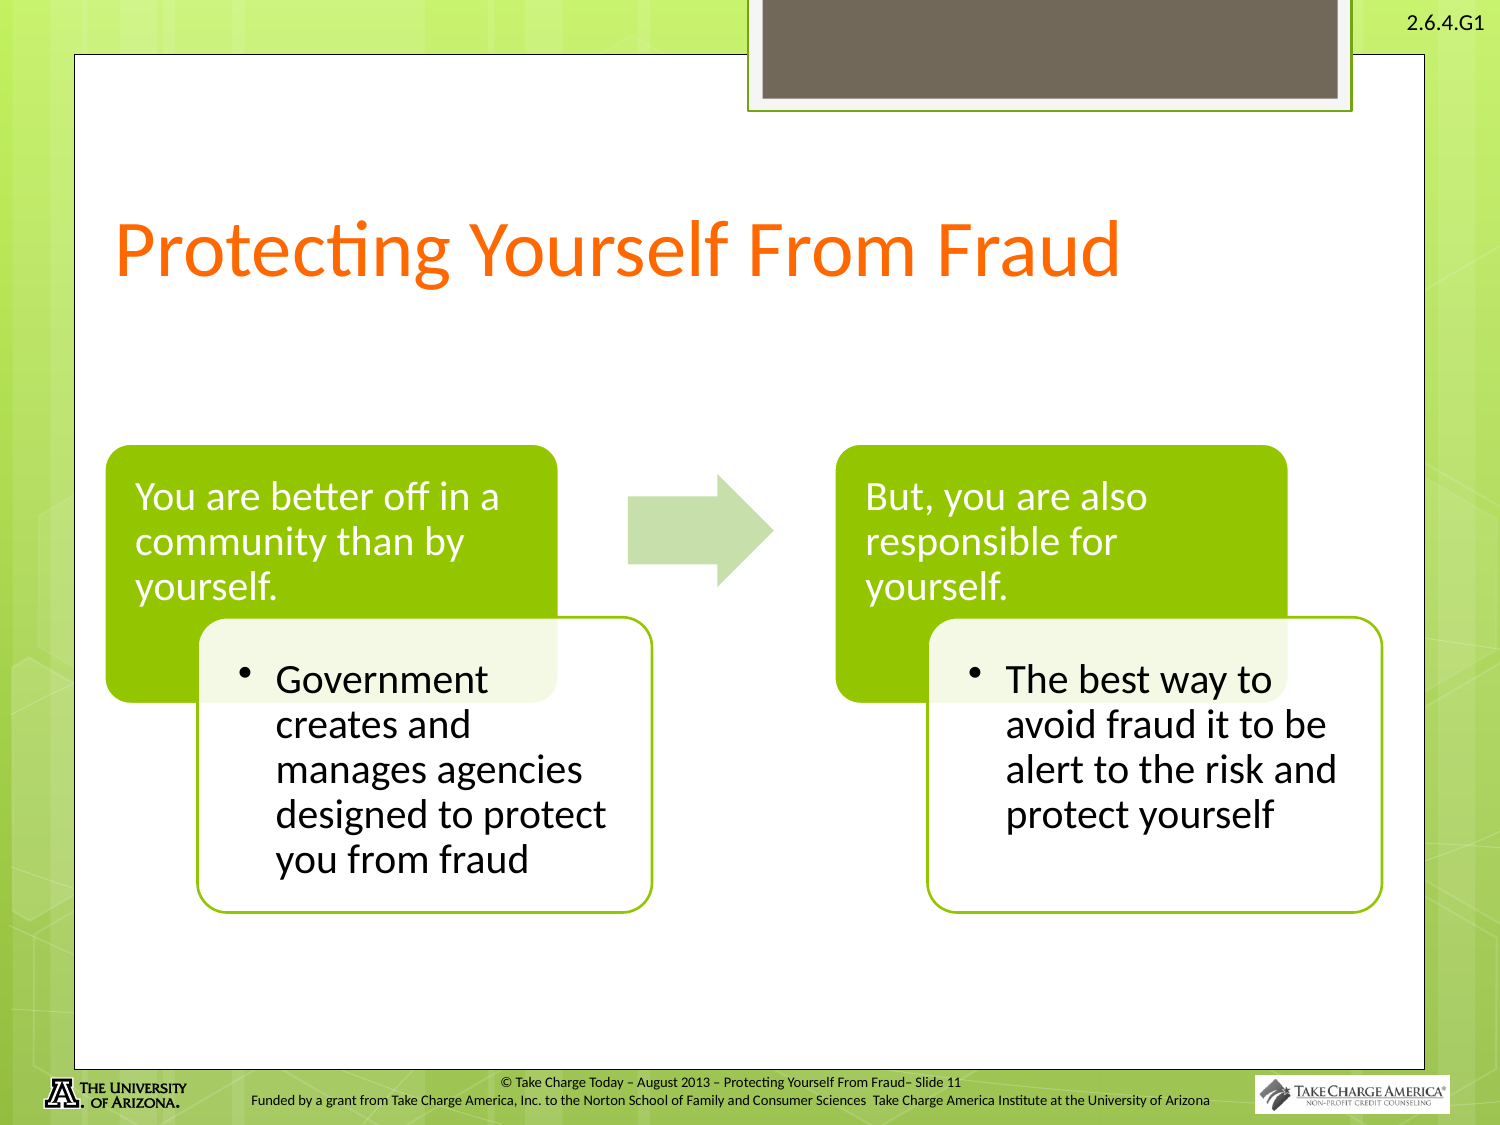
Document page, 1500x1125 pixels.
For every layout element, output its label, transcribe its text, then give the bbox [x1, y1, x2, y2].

title Protecting Yourself From Fraud [99, 112, 1253, 300]
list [103, 331, 1383, 1025]
